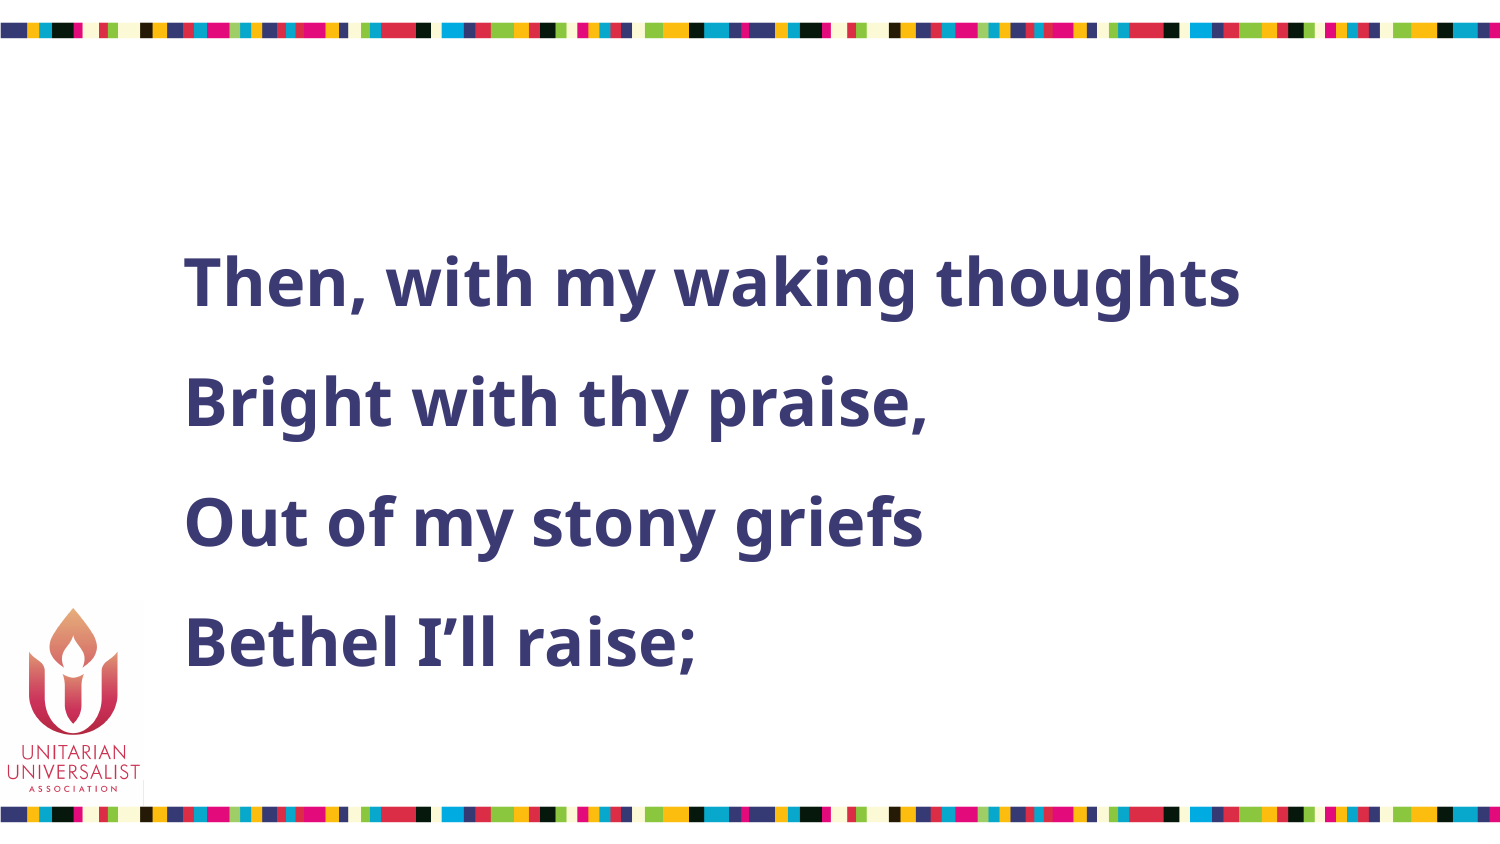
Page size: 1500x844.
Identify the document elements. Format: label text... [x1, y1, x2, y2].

picture [0, 22, 1500, 40]
picture [0, 600, 1500, 824]
text_box Then, with my waking thoughts Bright with thy praise, Out of my stony griefs Bethel I’ll raise; [168, 184, 1421, 695]
